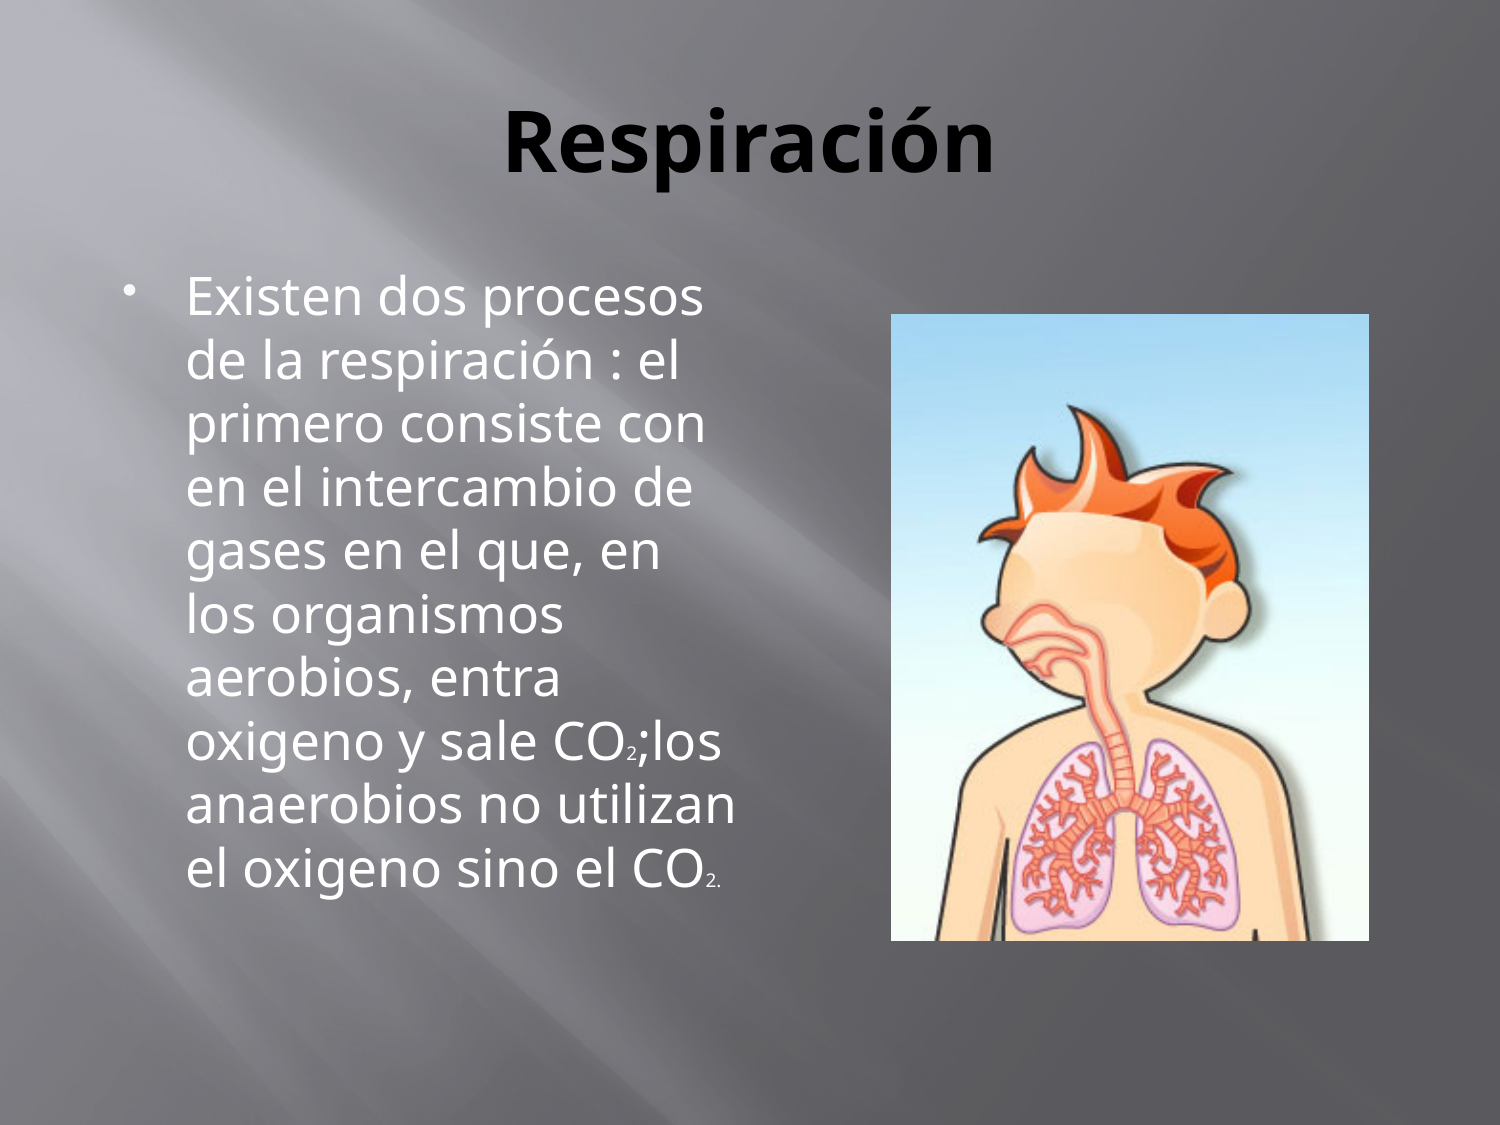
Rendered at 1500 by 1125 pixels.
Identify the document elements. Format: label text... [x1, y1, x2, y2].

title Respiración [75, 45, 1425, 233]
list Existen dos procesos de la respiración : el primero consiste con en el intercambio de gases en el que, en los organismos aerobios, entra oxigeno y sale CO2;los anaerobios no utilizan el oxigeno sino el CO2. [88, 255, 762, 1028]
picture [891, 314, 1370, 941]
